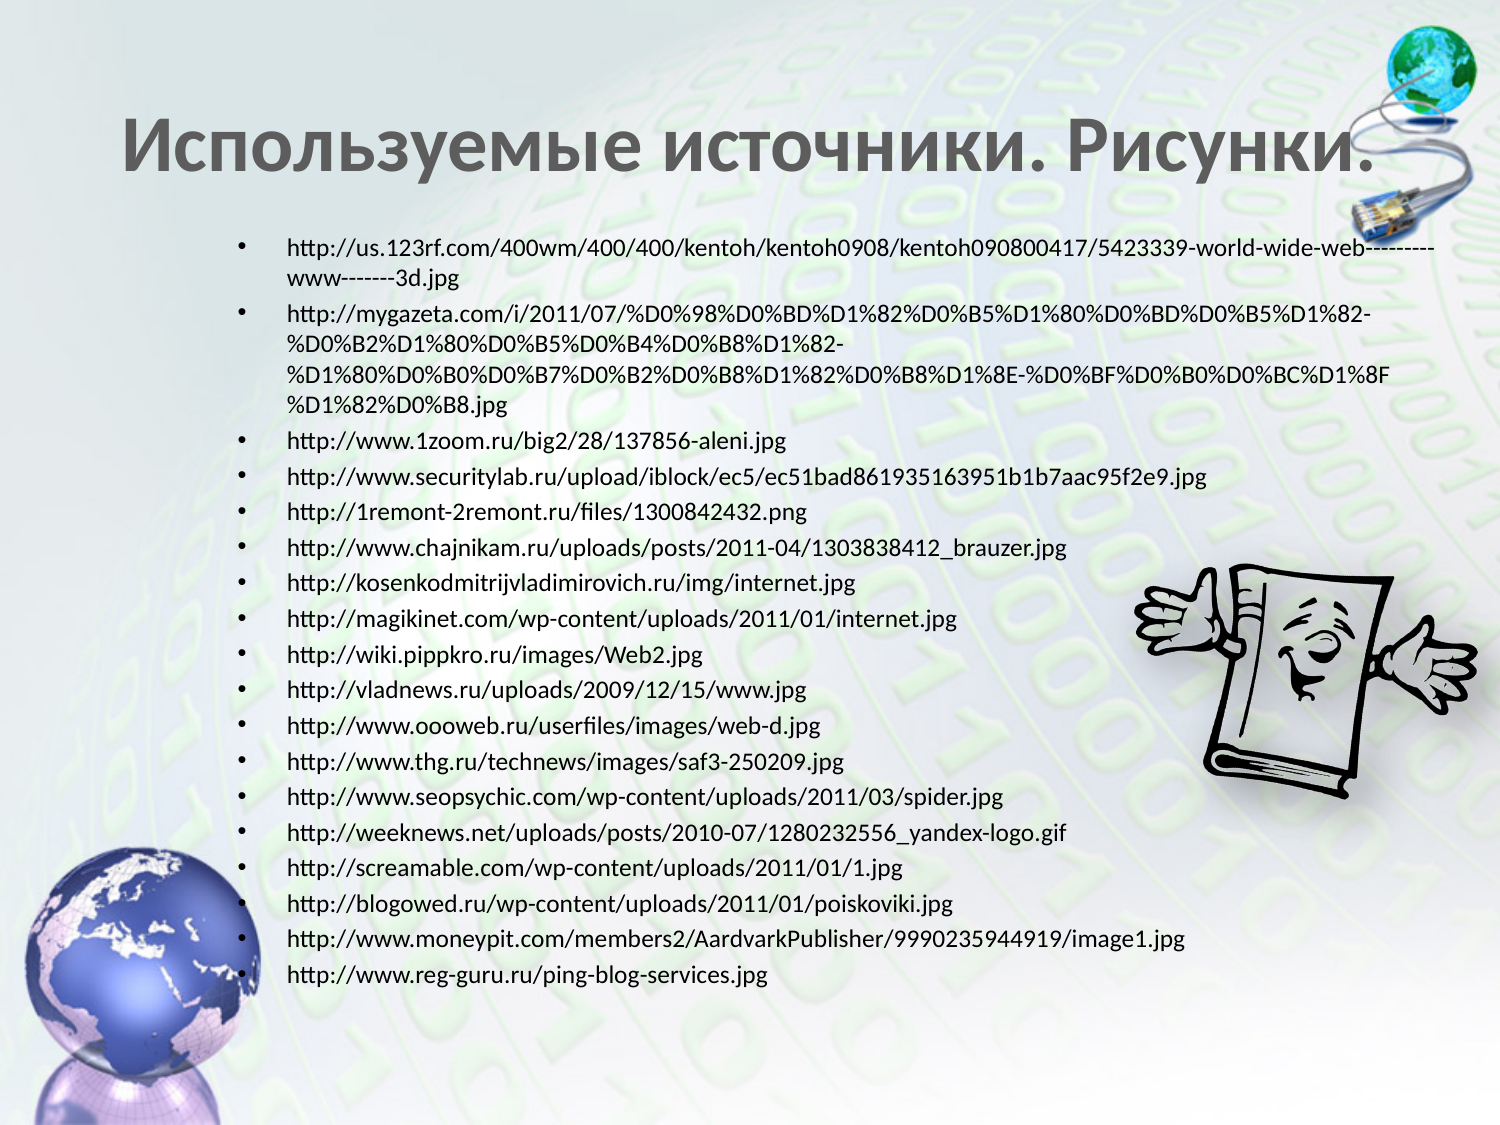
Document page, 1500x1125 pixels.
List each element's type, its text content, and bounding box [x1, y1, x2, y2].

picture [0, 0, 1500, 1125]
title Используемые источники. Рисунки. [75, 45, 1425, 233]
list http://us.123rf.com/400wm/400/400/kentoh/kentoh0908/kentoh090800417/5423339-world-wide-web---------www-------3d.jpg http://mygazeta.com/i/2011/07/%D0%98%D0%BD%D1%82%D0%B5%D1%80%D0%BD%D0%B5%D1%82-%D0%B2%D1%80%D0%B5%D0%B4%D0%B8%D1%82-%D1%80%D0%B0%D0%B7%D0%B2%D0%B8%D1%82%D0%B8%D1%8E-%D0%BF%D0%B0%D0%BC%D1%8F%D1%82%D0%B8.jpg http://www.1zoom.ru/big2/28/137856-aleni.jpg http://www.securitylab.ru/upload/iblock/ec5/ec51bad861935163951b1b7aac95f2e9.jpg http://1remont-2remont.ru/files/1300842432.png http://www.chajnikam.ru/uploads/posts/2011-04/1303838412_brauzer.jpg http://kosenkodmitrijvladimirovich.ru/img/internet.jpg http://magikinet.com/wp-content/uploads/2011/01/internet.jpg http://wiki.pippkro.ru/images/Web2.jpg http://vladnews.ru/uploads/2009/12/15/www.jpg http://www.oooweb.ru/userfiles/images/web-d.jpg http://www.thg.ru/technews/images/saf3-250209.jpg http://www.seopsychic.com/wp-content/uploads/2011/03/spider.jpg http://weeknews.net/uploads/posts/2010-07/1280232556_yandex-logo.gif http://screamable.com/wp-content/uploads/2011/01/1.jpg http://blogowed.ru/wp-content/uploads/2011/01/poiskoviki.jpg http://www.moneypit.com/members2/AardvarkPublisher/9990235944919/image1.jpg http://www.reg-guru.ru/ping-blog-services.jpg [222, 187, 1454, 1008]
